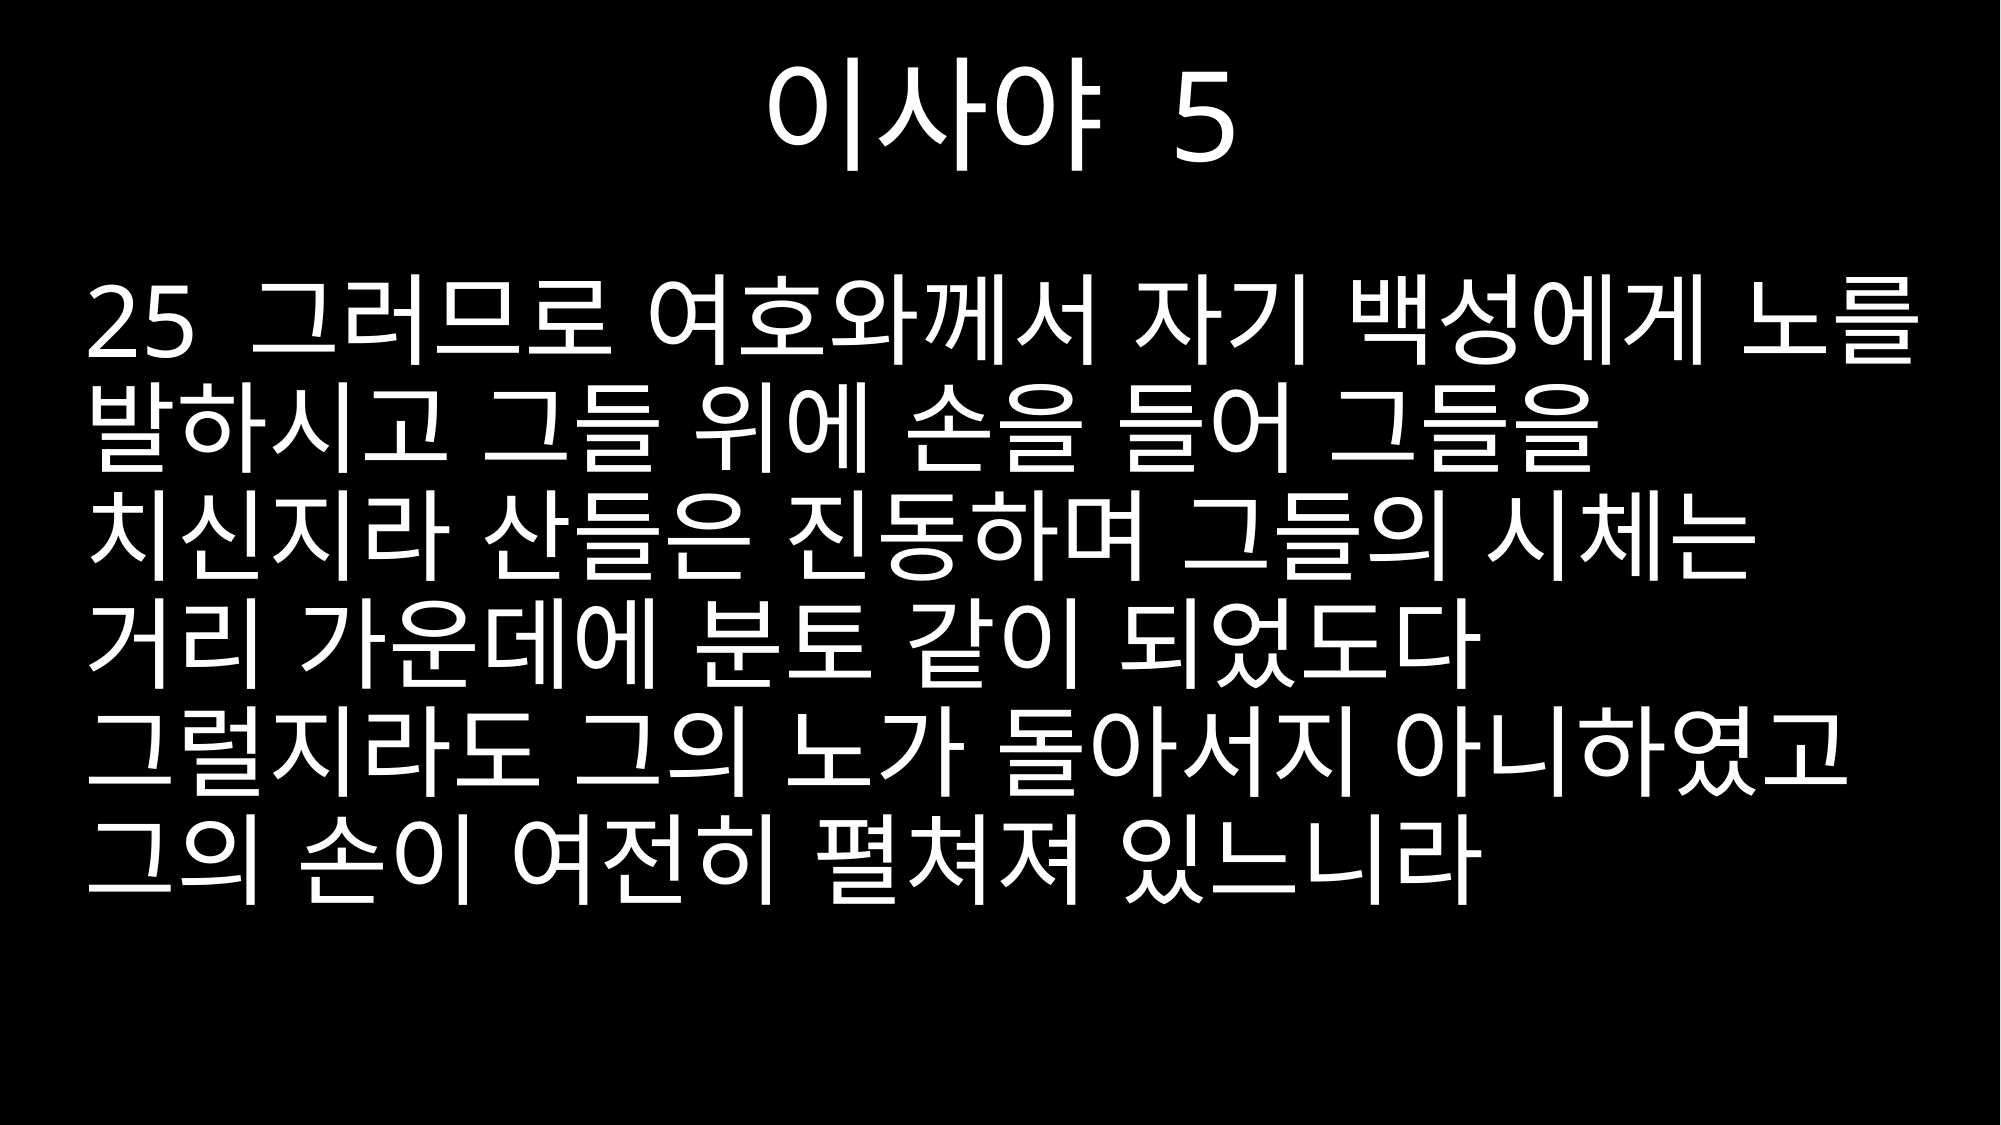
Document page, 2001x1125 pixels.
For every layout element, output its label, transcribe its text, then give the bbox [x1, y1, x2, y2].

picture [0, 0, 2001, 1125]
footer 이사야 5 [0, 32, 2000, 192]
list 25 그러므로 여호와께서 자기 백성에게 노를 발하시고 그들 위에 손을 들어 그들을 치신지라 산들은 진동하며 그들의 시체는 거리 가운데에 분토 같이 되었도다 그럴지라도 그의 노가 돌아서지 아니하였고 그의 손이 여전히 펼쳐져 있느니라 [69, 263, 1953, 423]
